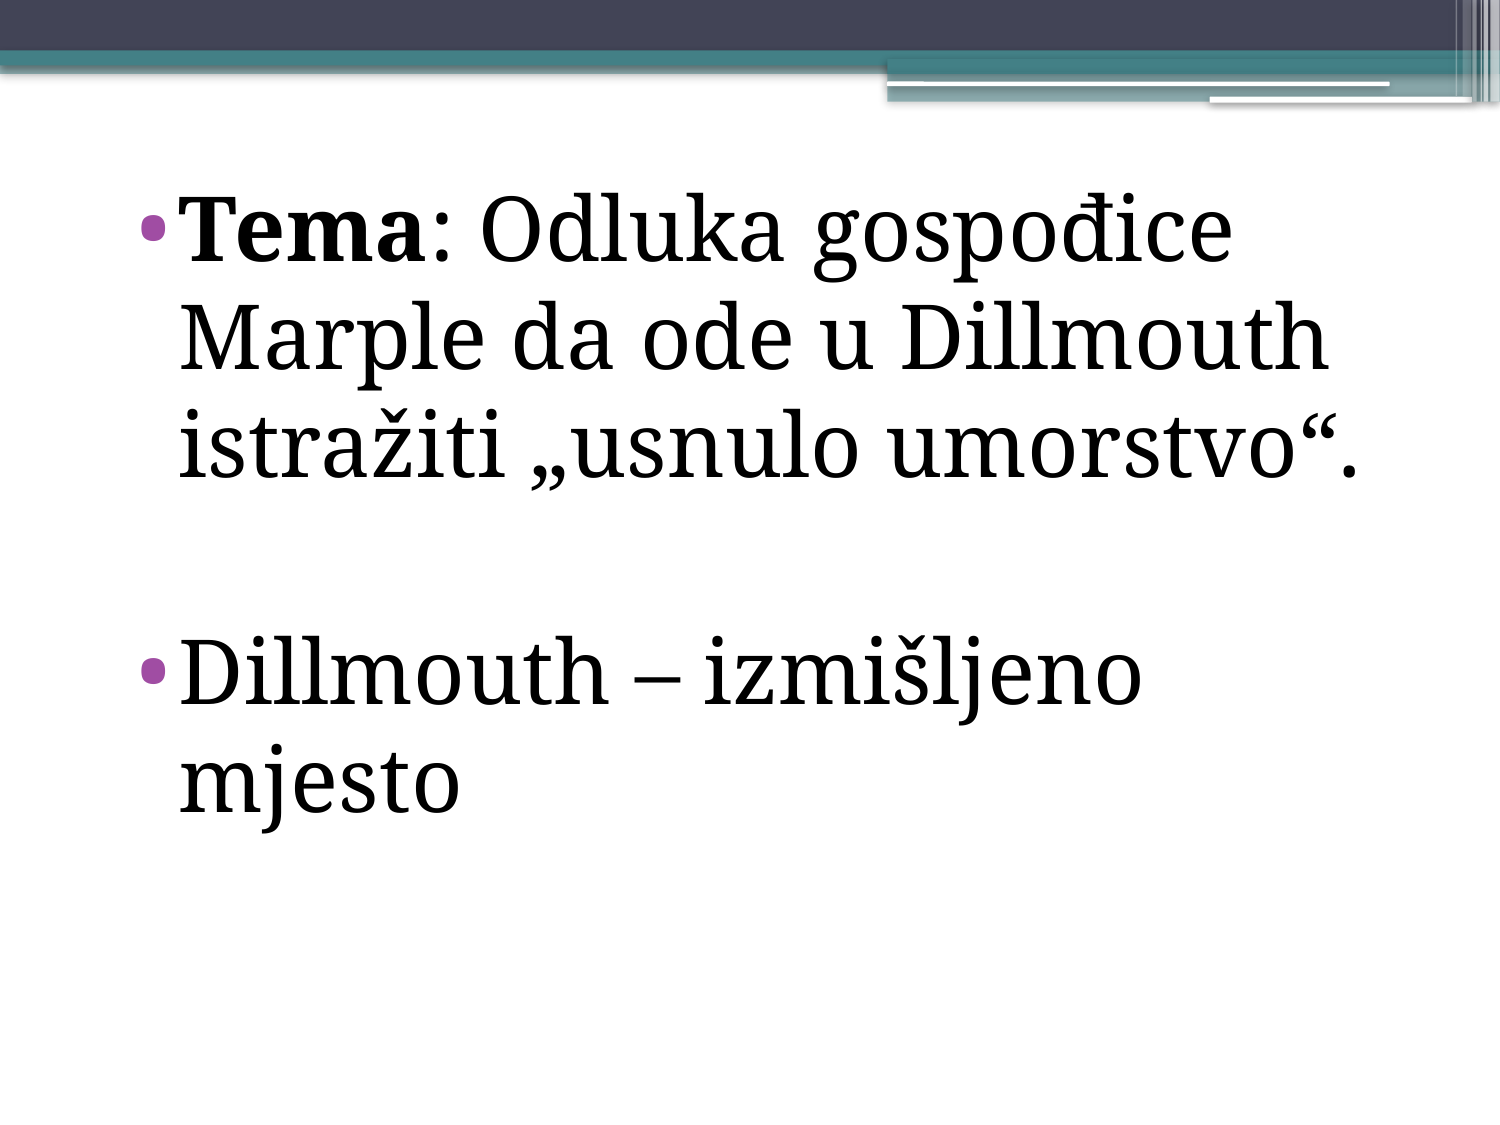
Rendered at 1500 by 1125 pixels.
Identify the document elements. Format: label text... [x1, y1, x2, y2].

list Tema: Odluka gospođice Marple da ode u Dillmouth istražiti „usnulo umorstvo“. Dillmouth – izmišljeno mjesto [105, 164, 1383, 879]
